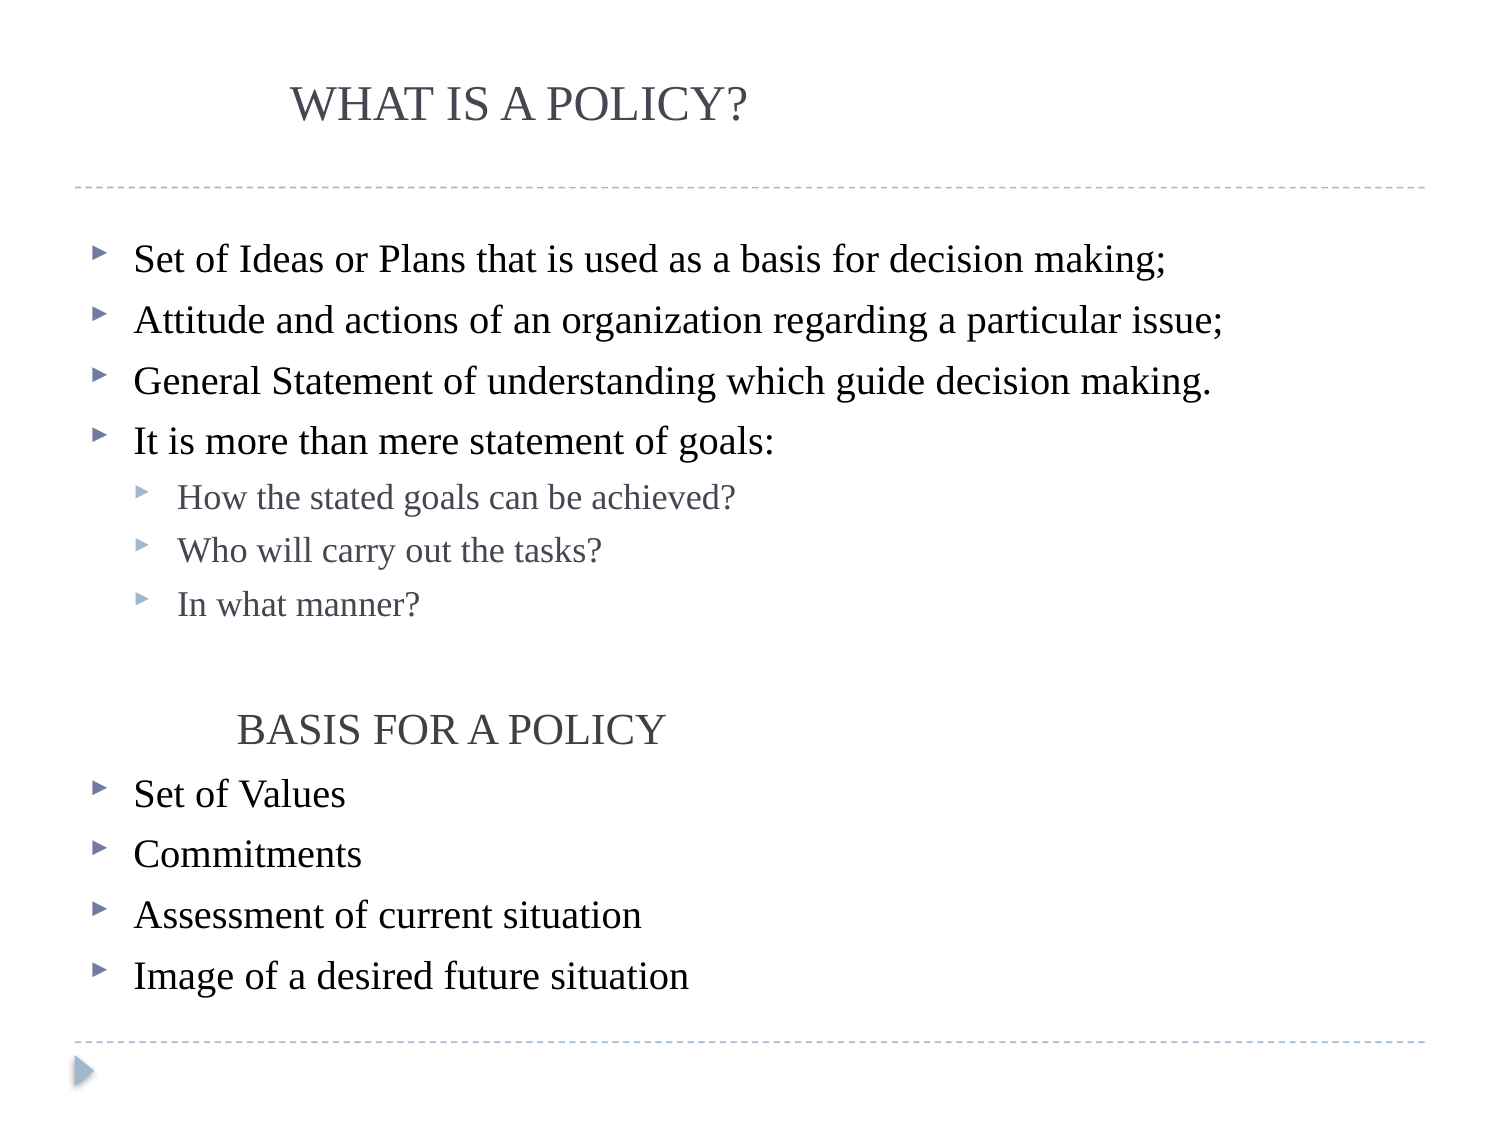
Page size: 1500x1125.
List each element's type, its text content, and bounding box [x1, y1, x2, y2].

list Set of Ideas or Plans that is used as a basis for decision making; Attitude and actions of an organization regarding a particular issue; General Statement of understanding which guide decision making. It is more than mere statement of goals: How the stated goals can be achieved? Who will carry out the tasks? In what manner? BASIS FOR A POLICY Set of Values Commitments Assessment of current situation Image of a desired future situation [75, 224, 1425, 1005]
title WHAT IS A POLICY? [275, 24, 1425, 138]
